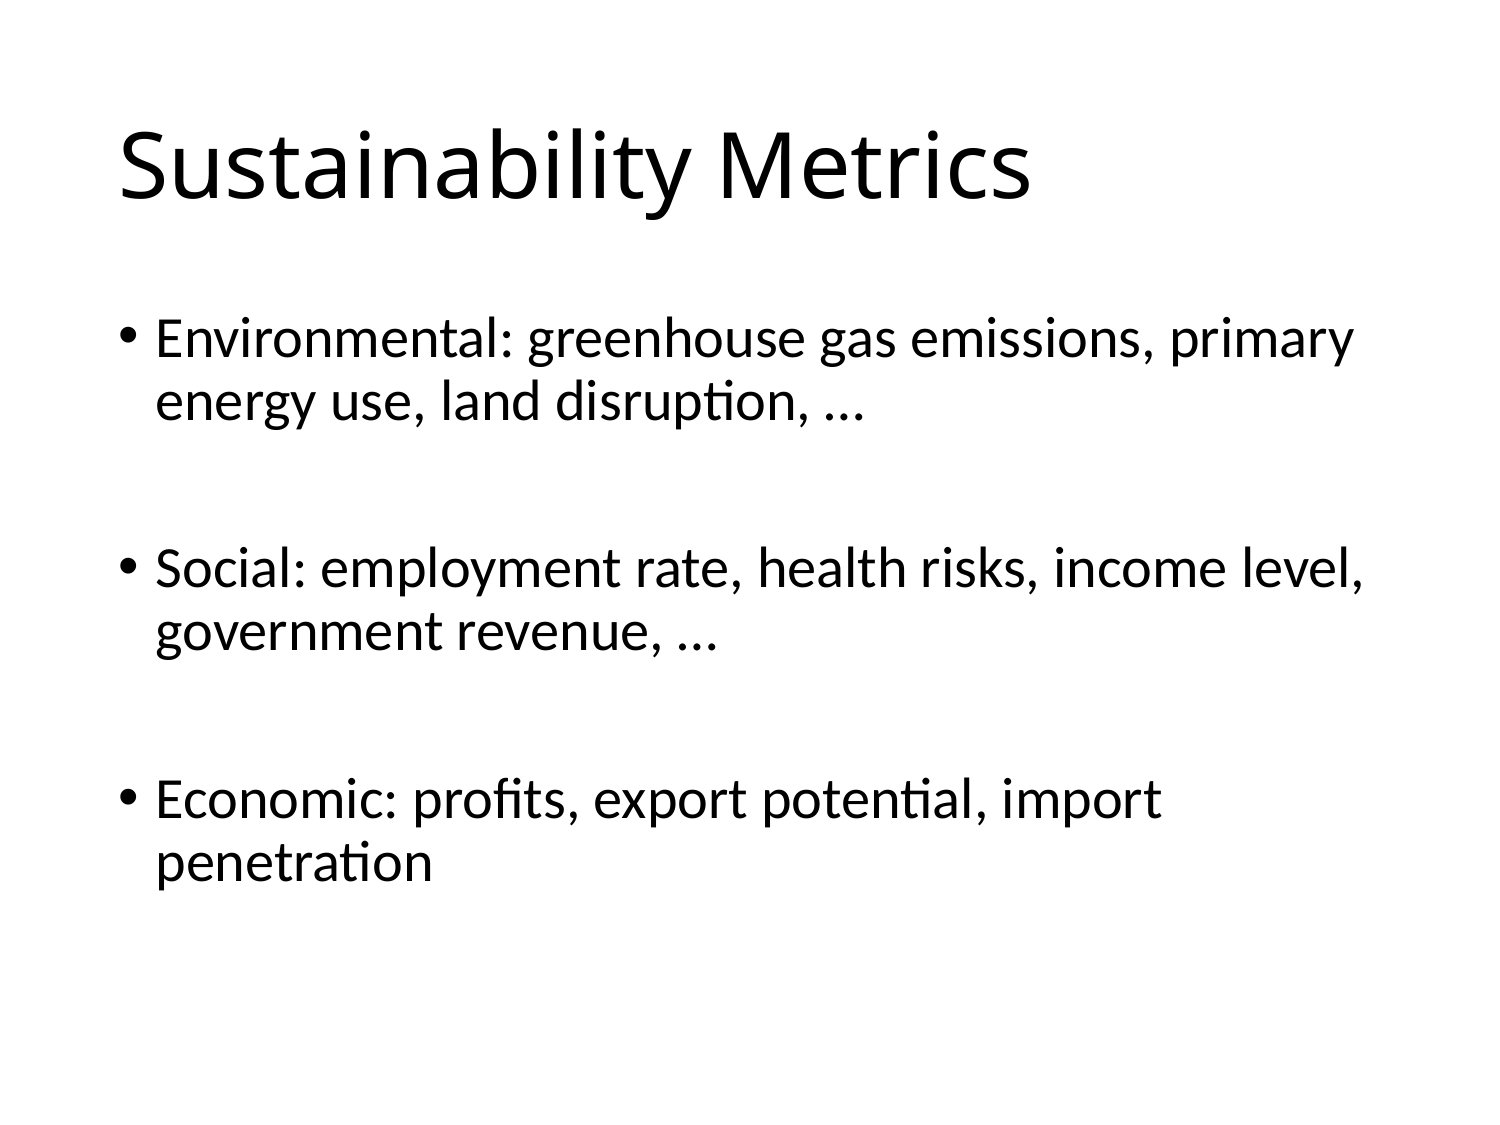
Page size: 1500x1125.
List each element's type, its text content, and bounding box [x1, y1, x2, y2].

title Sustainability Metrics [103, 59, 1397, 278]
list Environmental: greenhouse gas emissions, primary energy use, land disruption, … Social: employment rate, health risks, income level, government revenue, … Economic: profits, export potential, import penetration [103, 299, 1397, 1014]
